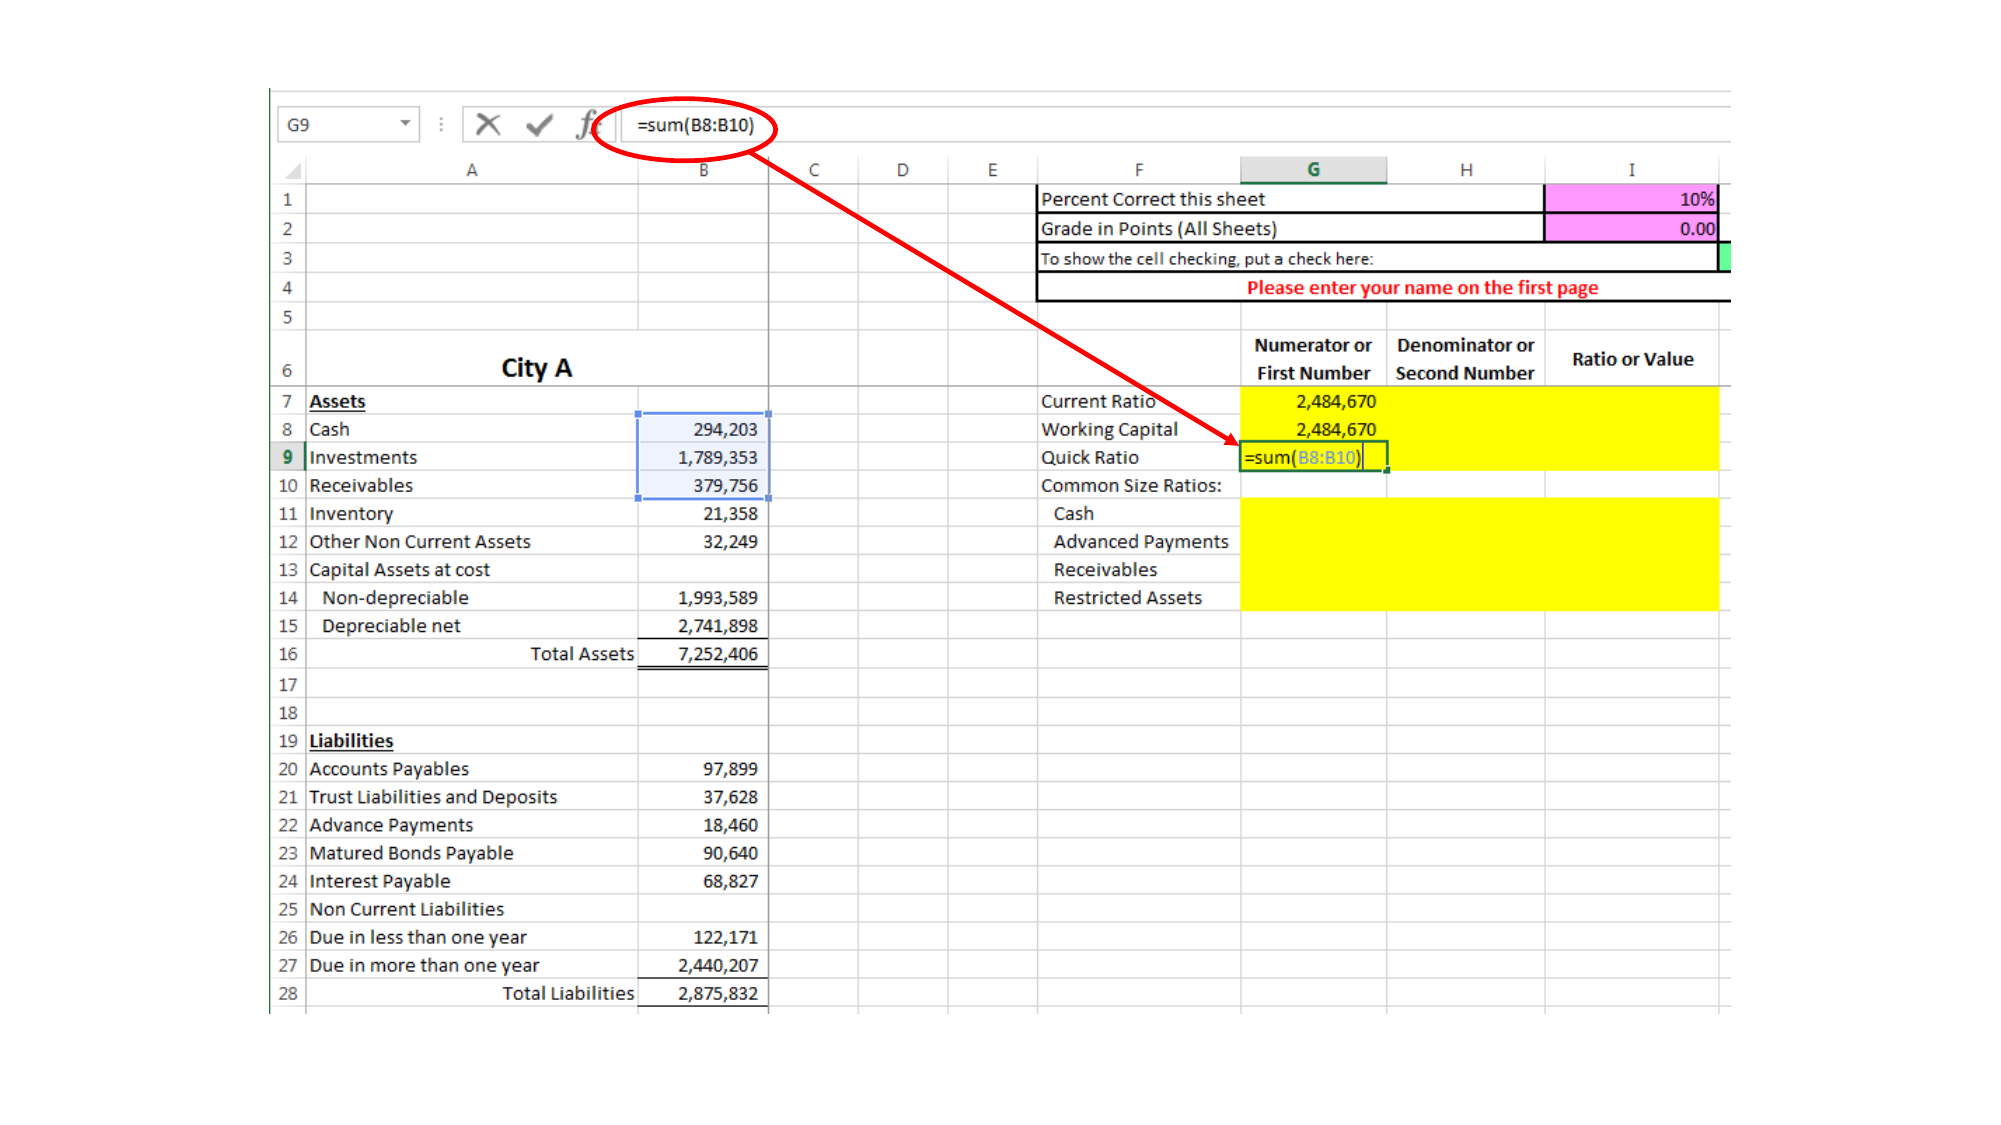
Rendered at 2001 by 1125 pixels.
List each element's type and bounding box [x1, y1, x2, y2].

list [269, 88, 1731, 1014]
text_box [748, 151, 1240, 446]
